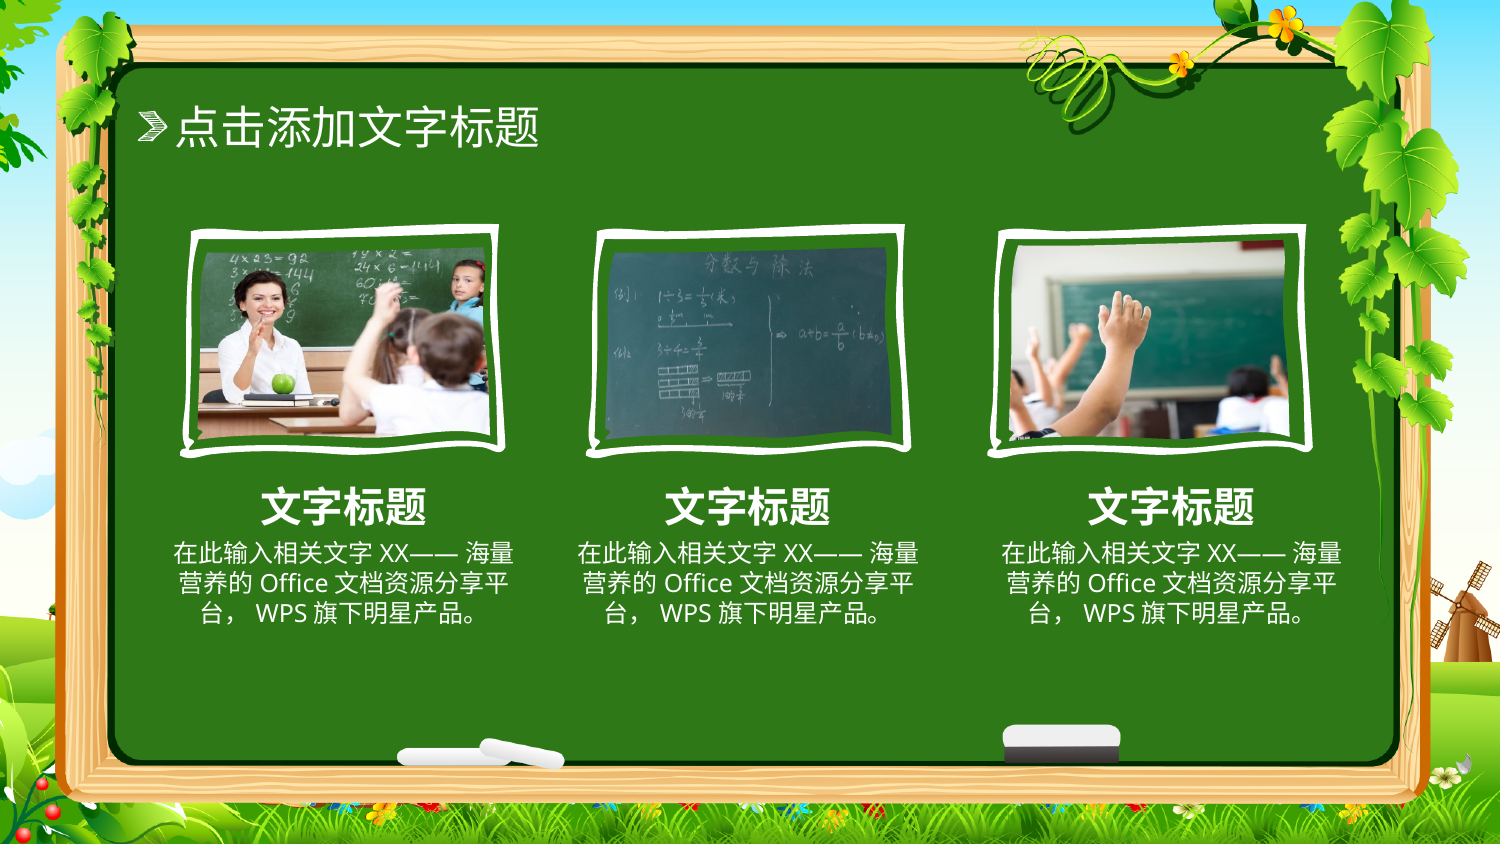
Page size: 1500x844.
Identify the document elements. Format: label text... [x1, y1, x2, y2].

text_box 文字标题 [664, 480, 832, 531]
text_box [987, 223, 1313, 459]
text_box 在此输入相关文字XX——海量营养的Office文档资源分享平台，WPS旗下明星产品。 [983, 531, 1361, 633]
text_box 在此输入相关文字XX——海量营养的Office文档资源分享平台，WPS旗下明星产品。 [155, 531, 533, 633]
text_box 文字标题 [1087, 480, 1255, 531]
text_box 在此输入相关文字XX——海量营养的Office文档资源分享平台，WPS旗下明星产品。 [559, 531, 938, 633]
text_box 文字标题 [259, 480, 427, 531]
picture [0, 0, 1500, 844]
text_box [180, 223, 506, 459]
text_box [137, 110, 168, 142]
text_box [585, 223, 912, 459]
text_box 点击添加文字标题 [174, 98, 542, 154]
